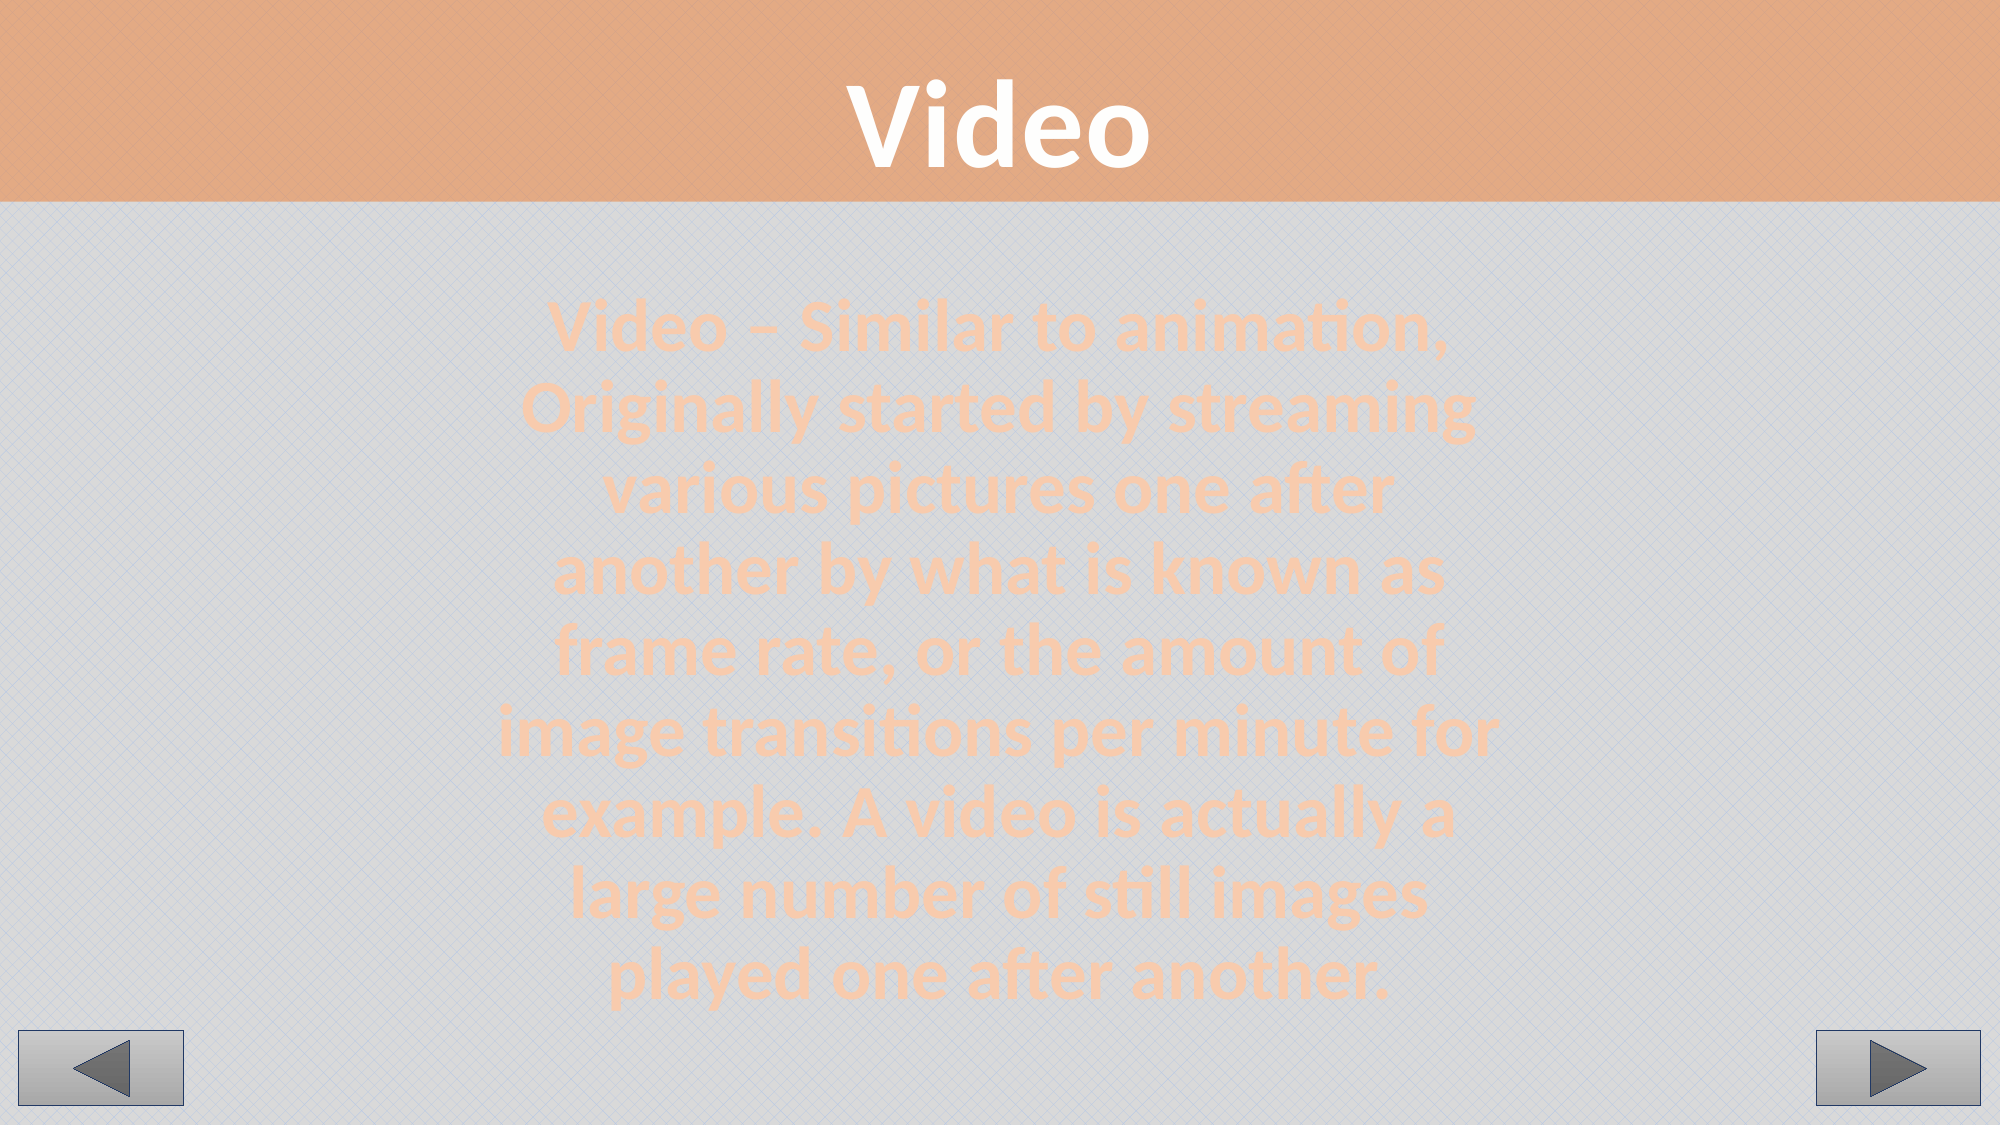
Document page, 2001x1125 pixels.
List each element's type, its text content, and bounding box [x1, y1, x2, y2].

subtitle Video – Similar to animation, Originally started by streaming various pictures one after another by what is known as frame rate, or the amount of image transitions per minute for example. A video is actually a large number of still images played one after another. [472, 279, 1528, 989]
text_box Video [0, 0, 2000, 202]
text_box [18, 1030, 184, 1106]
text_box [1816, 1030, 1981, 1106]
